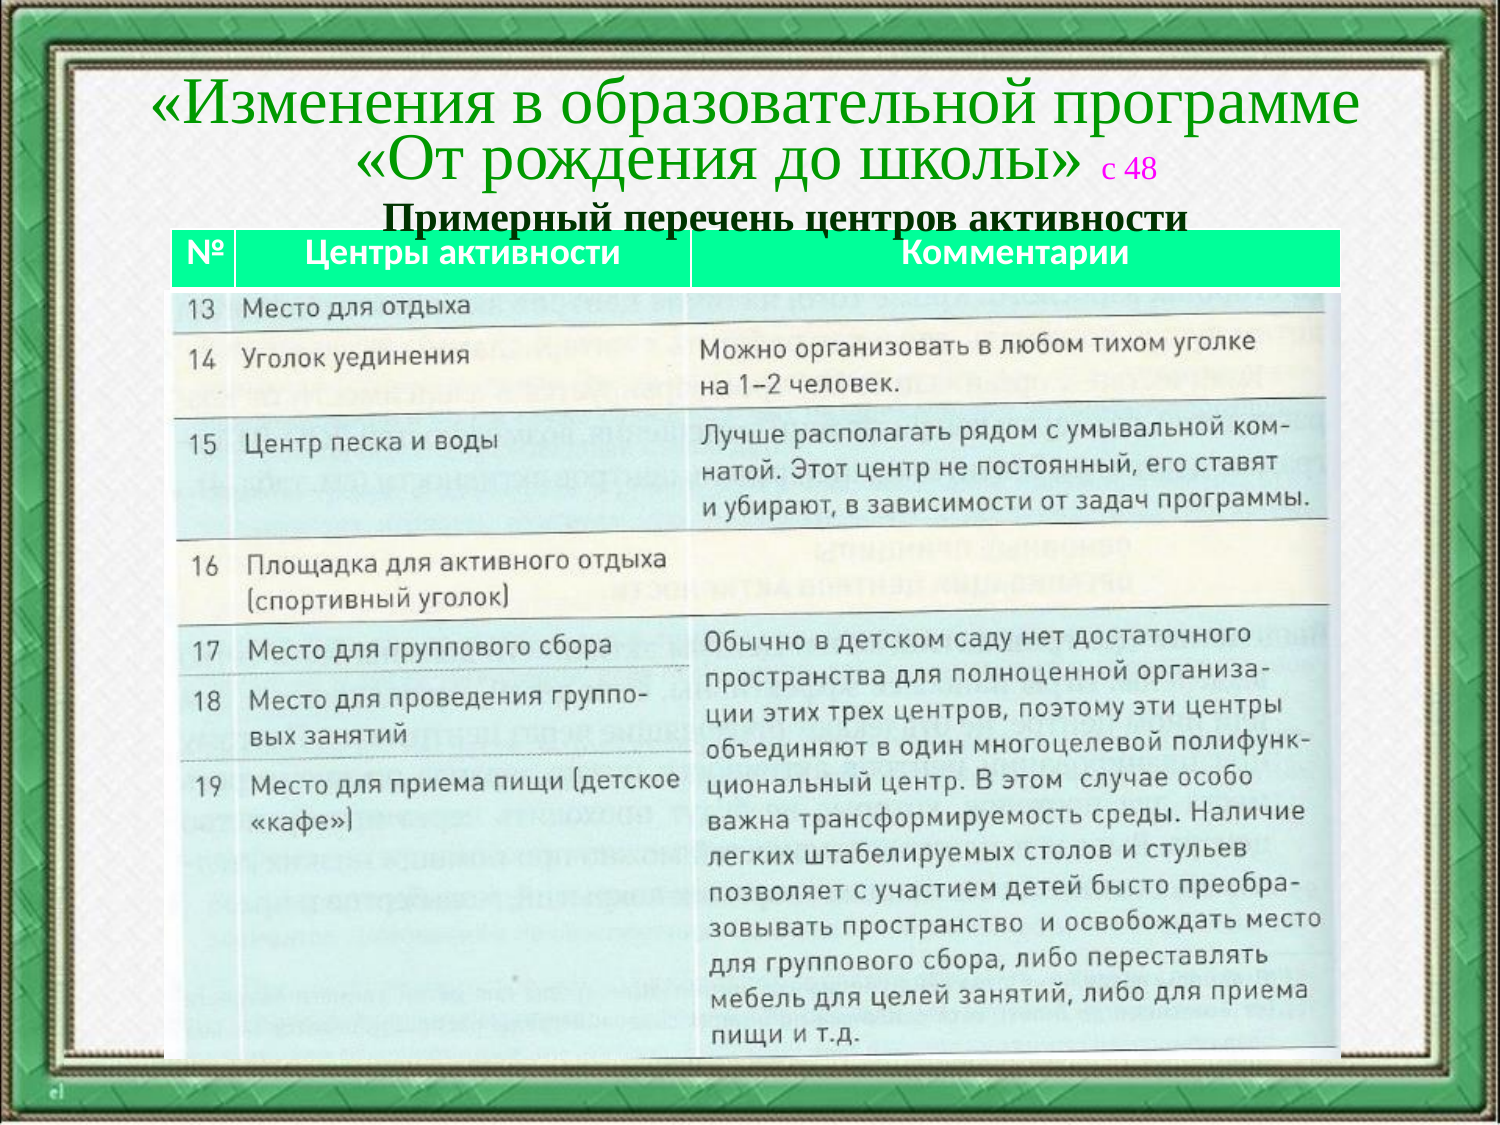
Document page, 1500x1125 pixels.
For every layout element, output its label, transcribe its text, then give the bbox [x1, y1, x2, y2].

table_header Центры активности [236, 246, 690, 287]
text_box «Изменения в образовательной программе «От рождения до школы» с 48 Примерный перечень центров активности [76, 71, 1436, 246]
picture [0, 0, 1500, 1125]
table_header Комментарии [692, 246, 1340, 287]
table_header № [172, 246, 234, 287]
